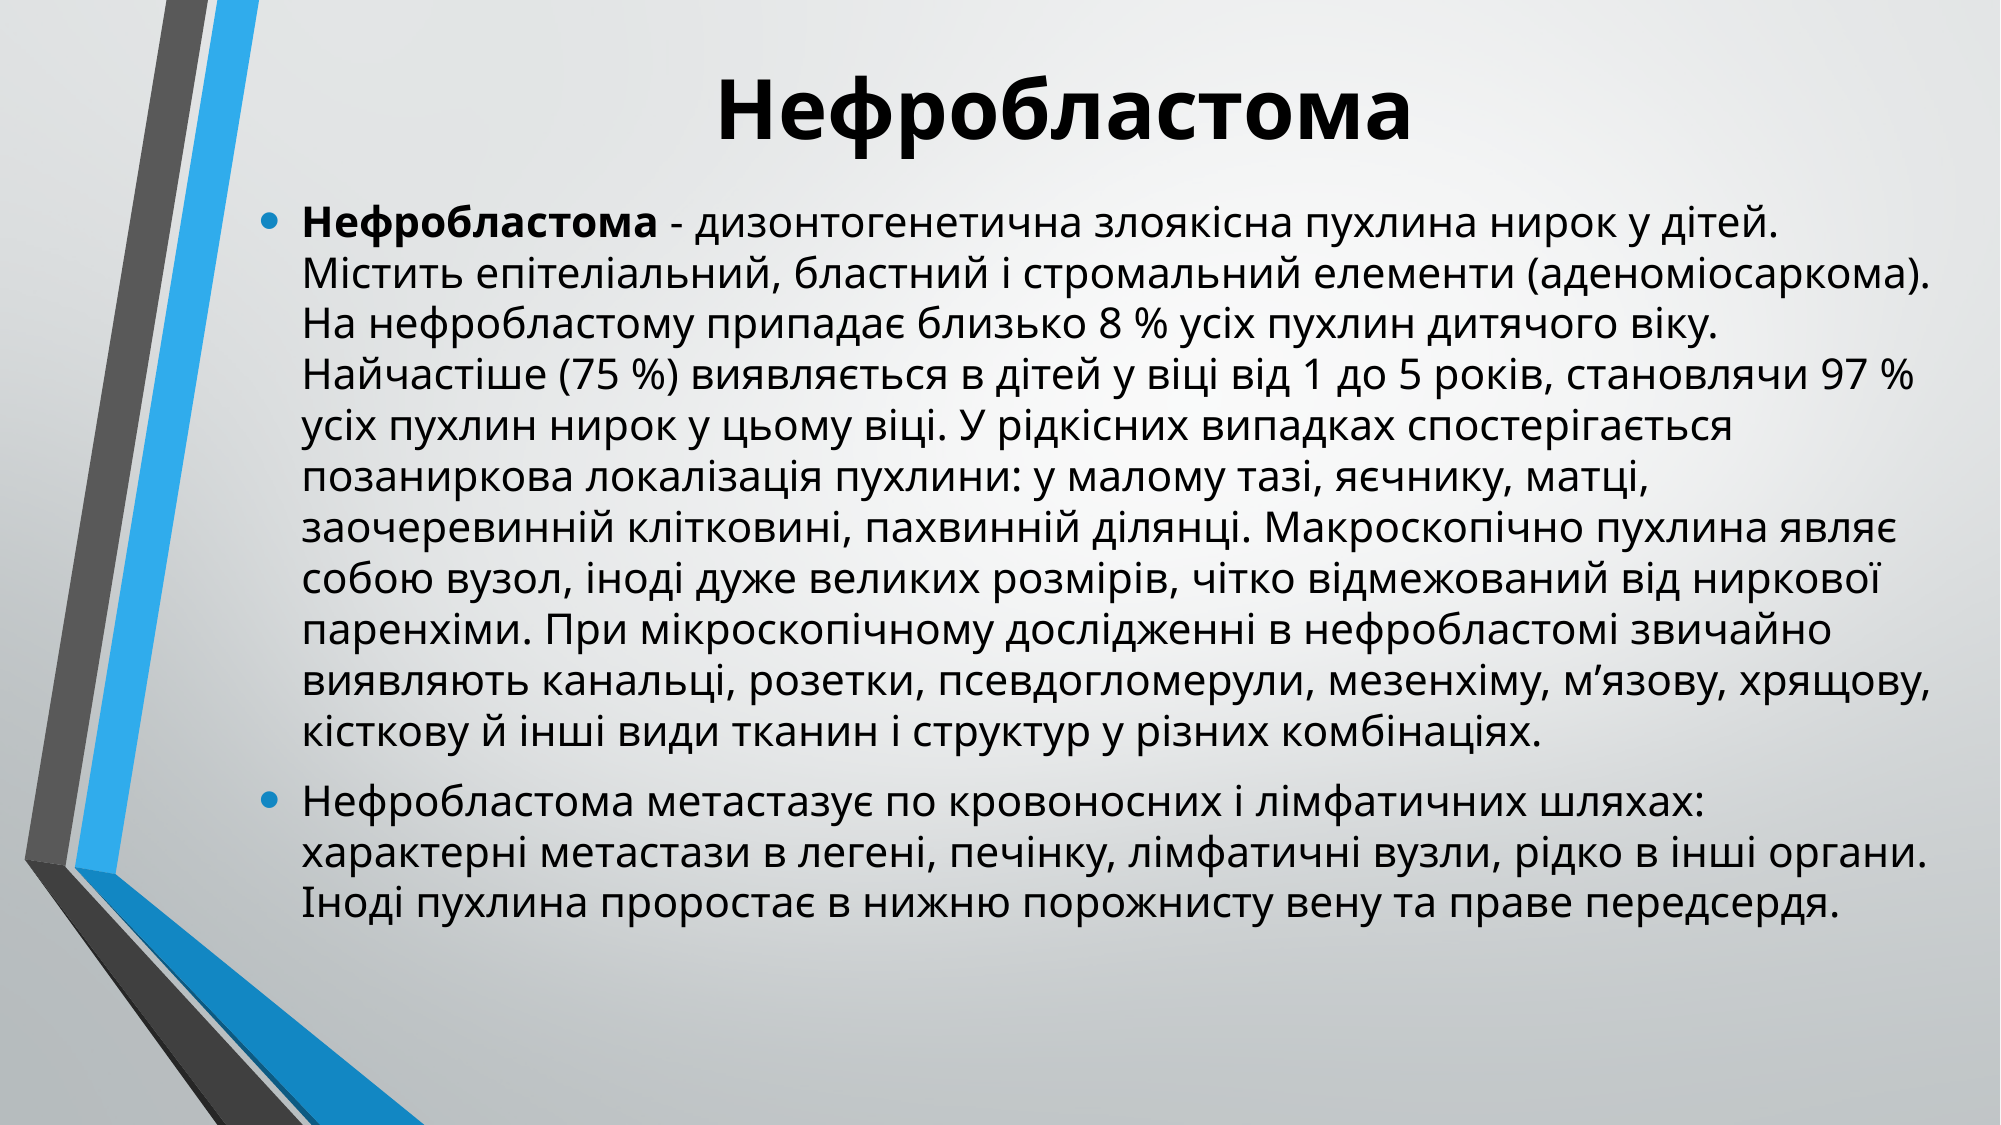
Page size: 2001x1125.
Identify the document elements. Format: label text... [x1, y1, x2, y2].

title Нефробластома [243, 40, 1887, 171]
list Нефробластома - дизонтогенетична злоякісна пухлина нирок у дітей. Містить епітеліальний, бластний і стромальний елементи (аденоміосаркома). На нефробластому припадає близько 8 % усіх пухлин дитячого віку. Найчастіше (75 %) виявляється в дітей у віці від 1 до 5 років, становлячи 97 % усіх пухлин нирок у цьому віці. У рідкісних випадках спостерігається позаниркова локалізація пухлини: у малому тазі, яєчнику, матці, заочеревинній клітковині, пахвинній ділянці. Макроскопічно пухлина являє собою вузол, іноді дуже великих розмірів, чітко відмежований від ниркової паренхіми. При мікроскопічному дослідженні в нефробластомі звичайно виявляють канальці, розетки, псевдогломерули, мезенхіму, м’язову, хрящову, кісткову й інші види тканин і структур у різних комбінаціях. Нефробластома метастазує по кровоносних і лімфатичних шляхах: характерні метастази в легені, печінку, лімфатичні вузли, рідко в інші органи. Іноді пухлина проростає в нижню порожнисту вену та праве передсердя. [243, 171, 1955, 950]
